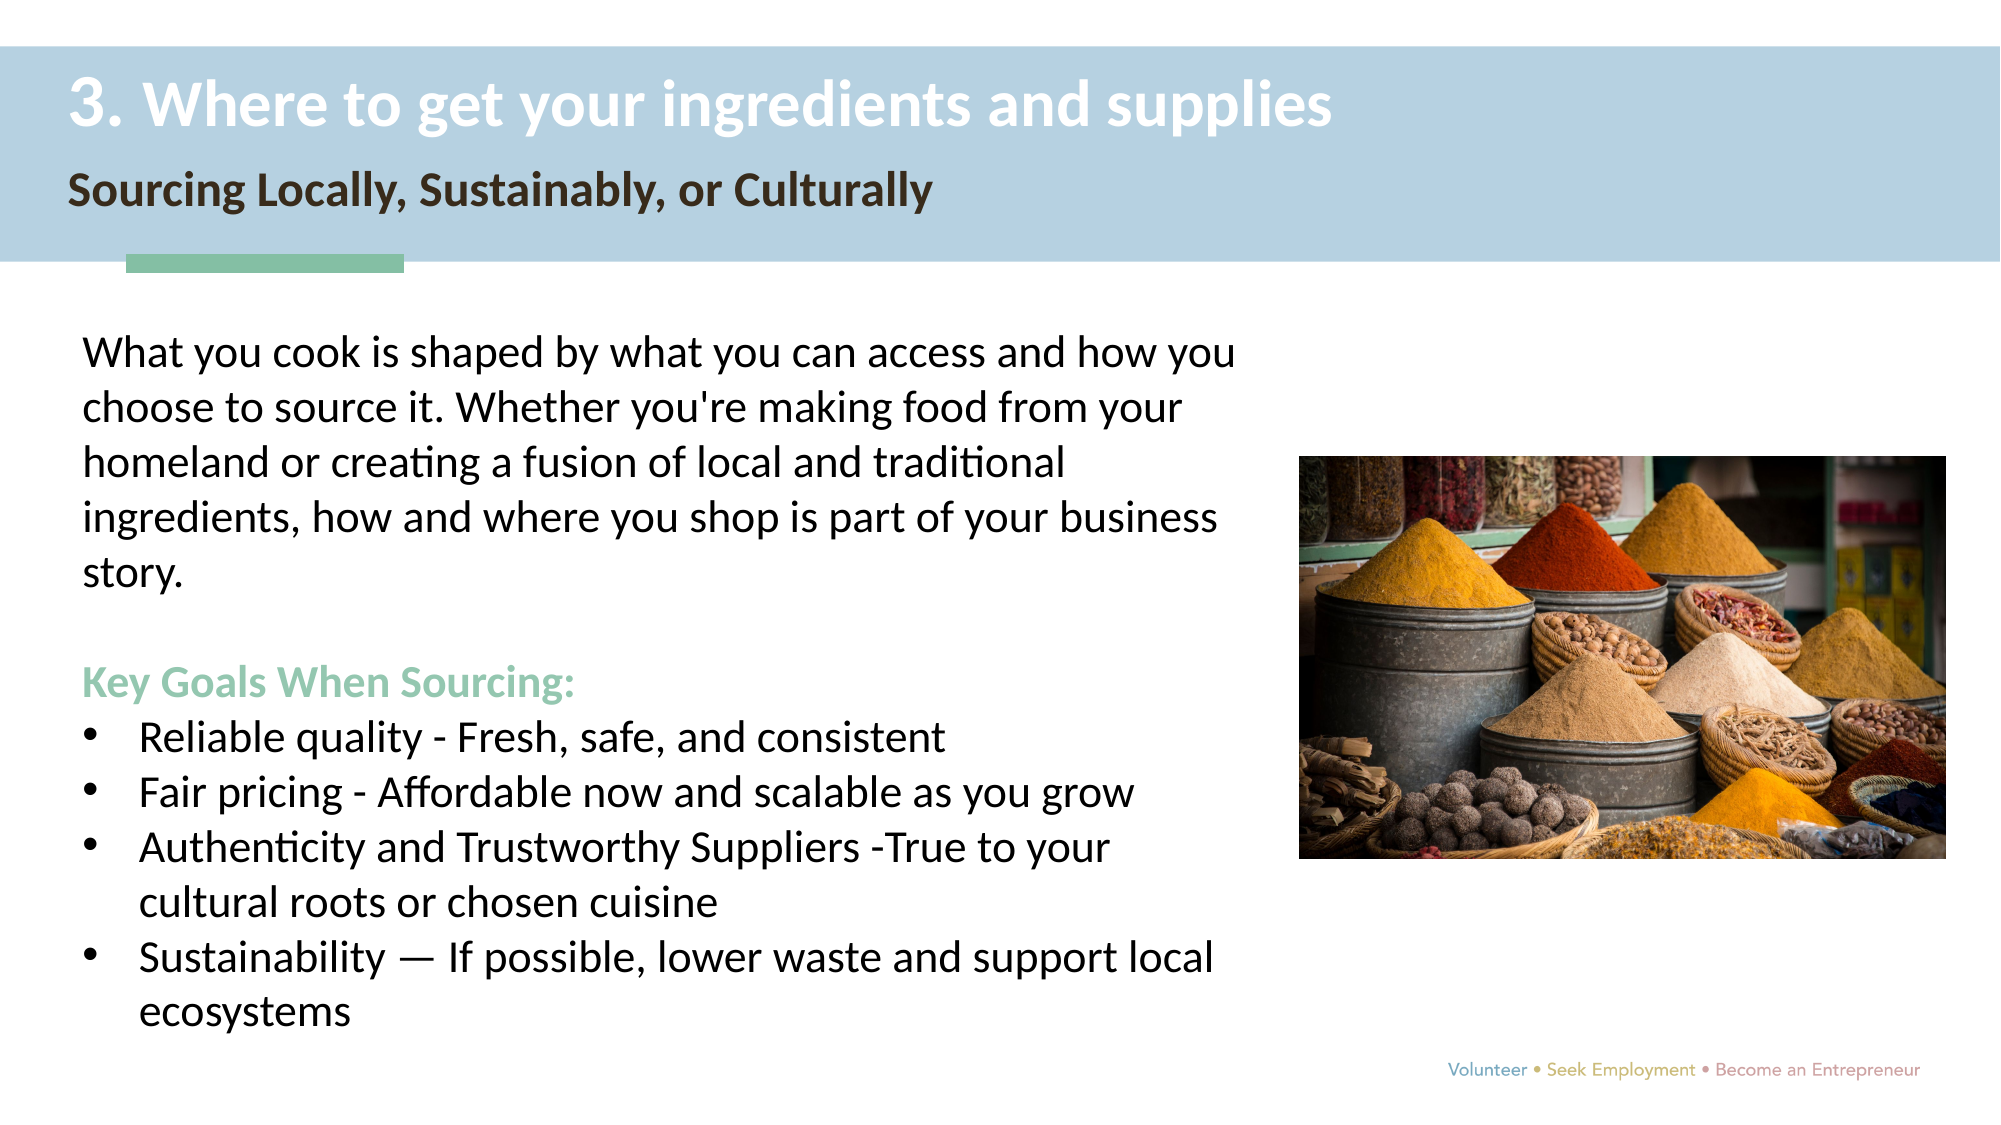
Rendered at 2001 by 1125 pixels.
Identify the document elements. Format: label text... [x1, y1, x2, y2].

picture [1418, 1046, 1971, 1103]
list 3. Where to get your ingredients and supplies Sourcing Locally, Sustainably, or Culturally [52, 75, 1815, 261]
picture [1299, 456, 1946, 859]
text_box What you cook is shaped by what you can access and how you choose to source it. Whether you're making food from your homeland or creating a fusion of local and traditional ingredients, how and where you shop is part of your business story. Key Goals When Sourcing: Reliable quality - Fresh, safe, and consistent Fair pricing - Affordable now and scalable as you grow Authenticity and Trustworthy Suppliers -True to your cultural roots or chosen cuisine Sustainability — If possible, lower waste and support local ecosystems [67, 313, 1272, 1125]
